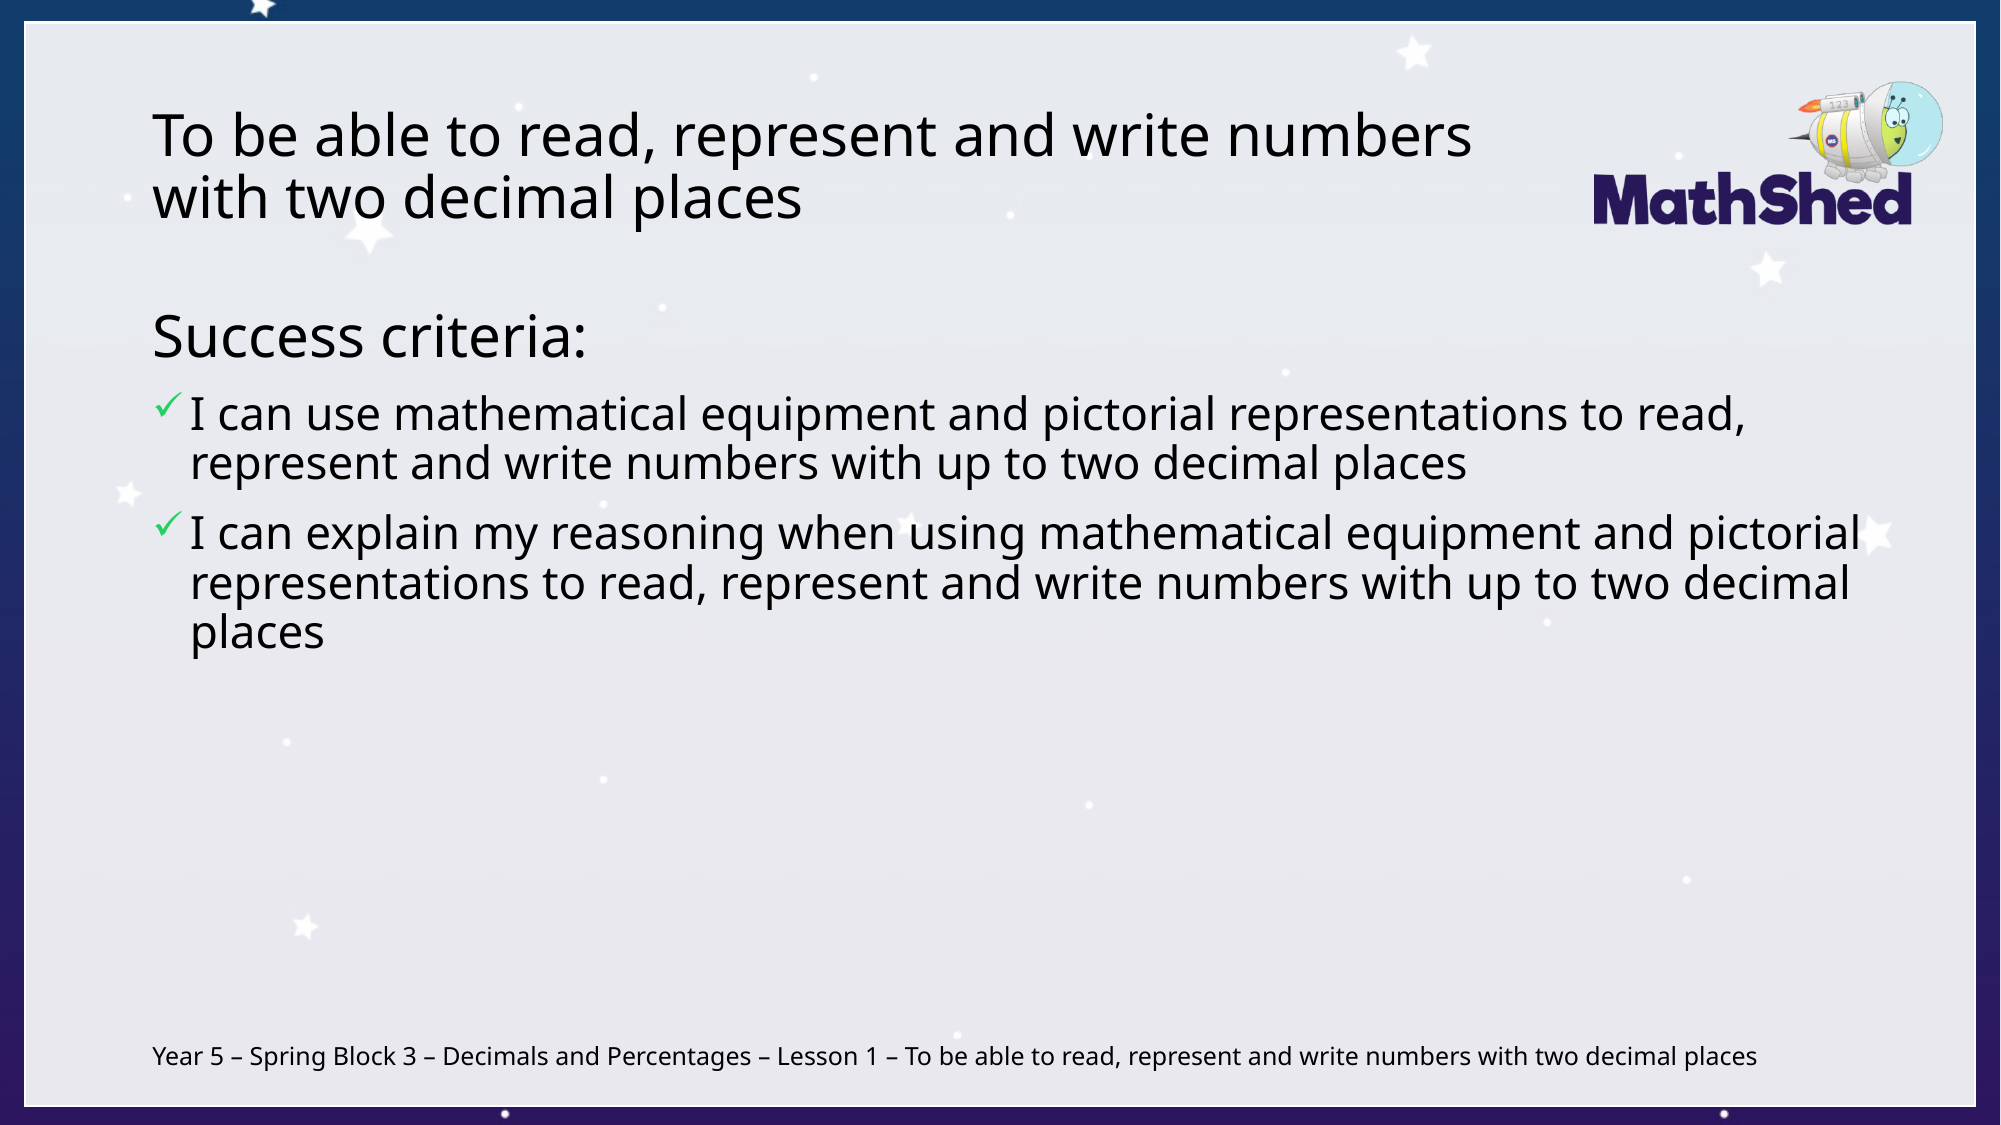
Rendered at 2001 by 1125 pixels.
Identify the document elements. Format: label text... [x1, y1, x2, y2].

list Success criteria: I can use mathematical equipment and pictorial representations to read, represent and write numbers with up to two decimal places I can explain my reasoning when using mathematical equipment and pictorial representations to read, represent and write numbers with up to two decimal places [137, 299, 1898, 1014]
picture [0, 0, 2001, 1125]
footer Year 5 – Spring Block 3 – Decimals and Percentages – Lesson 1 – To be able to read, represent and write numbers with two decimal places [137, 1033, 2000, 1093]
title To be able to read, represent and write numbers with two decimal places [137, 59, 1578, 278]
